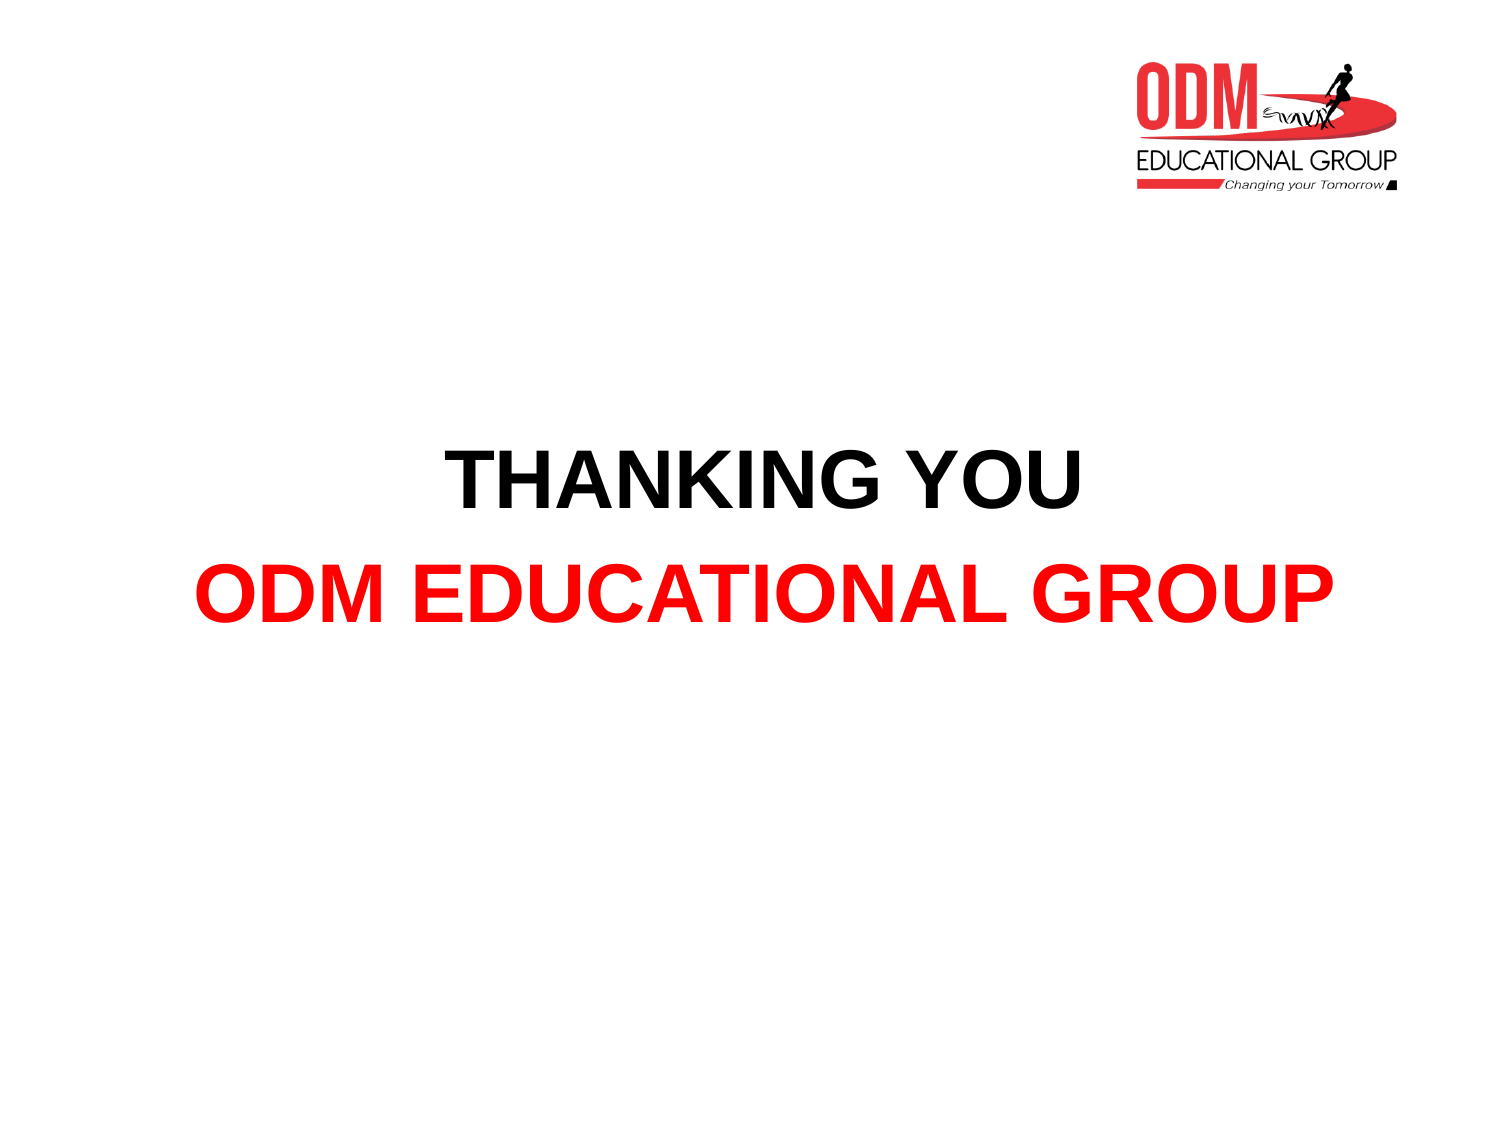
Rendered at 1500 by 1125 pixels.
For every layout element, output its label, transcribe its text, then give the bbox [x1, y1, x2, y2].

text_box THANKING YOU ODM EDUCATIONAL GROUP [87, 249, 1368, 835]
picture [1137, 62, 1397, 192]
